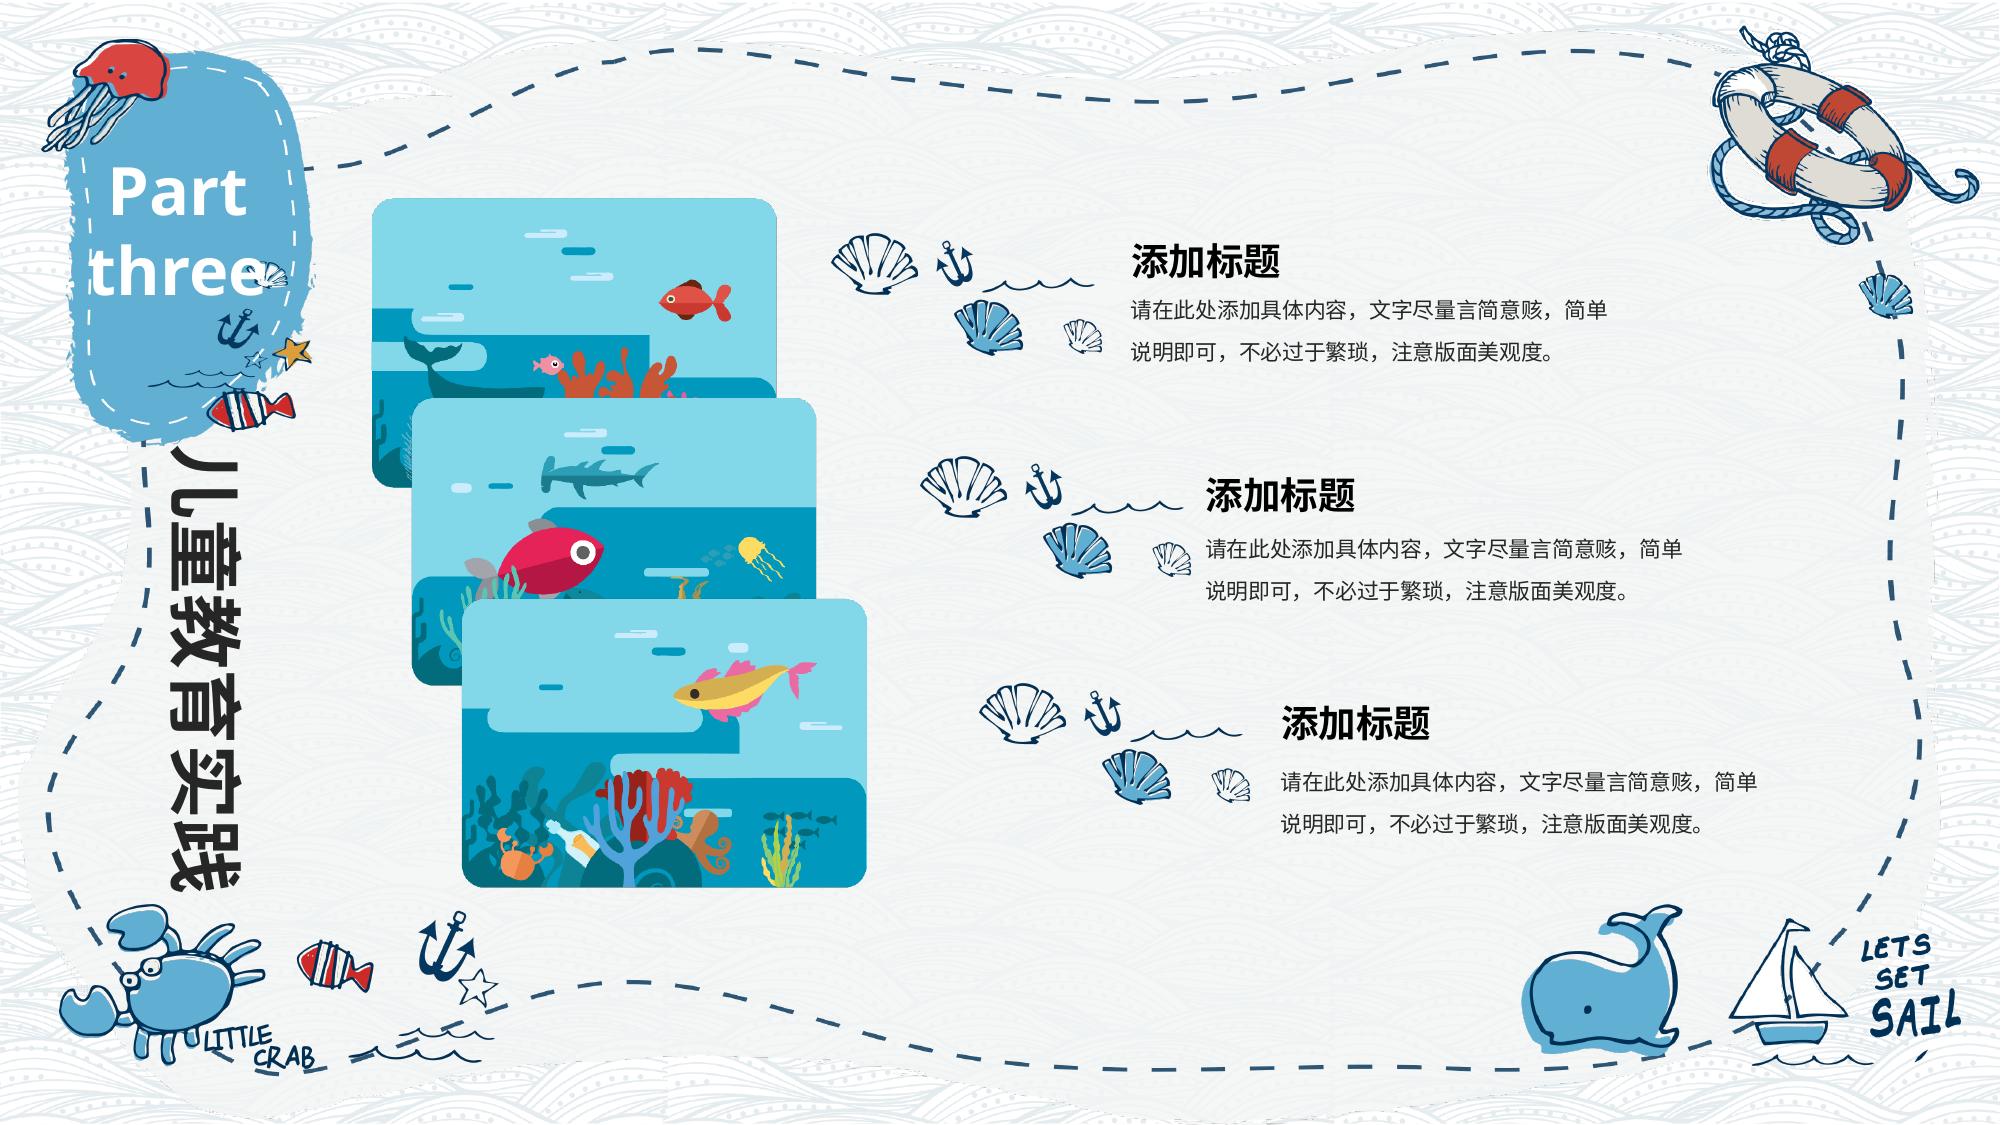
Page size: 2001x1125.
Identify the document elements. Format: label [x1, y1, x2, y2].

text_box [1190, 464, 1705, 603]
picture [0, 0, 2000, 1125]
text_box [1265, 692, 1781, 836]
text_box [1115, 230, 1631, 363]
